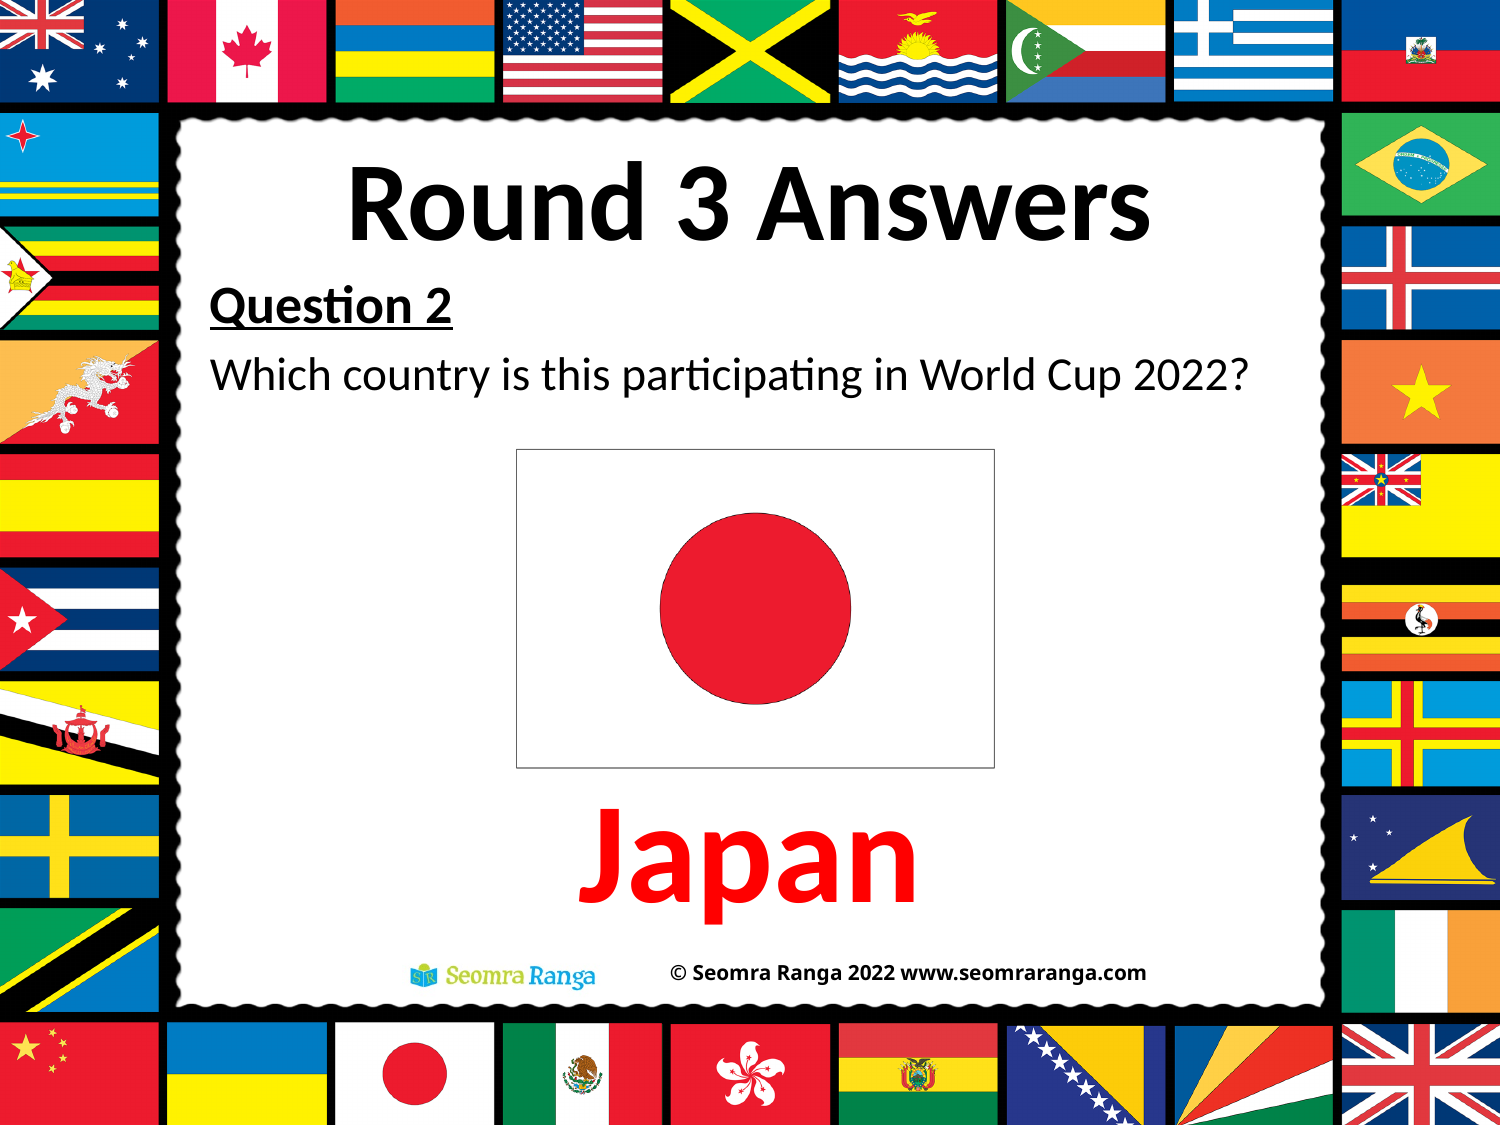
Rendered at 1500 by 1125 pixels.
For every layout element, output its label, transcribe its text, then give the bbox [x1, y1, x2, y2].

title Round 3 Answers [183, 101, 1317, 290]
list Question 2 Which country is this participating in World Cup 2022? Japan [194, 261, 1306, 953]
text_box © Seomra Ranga 2022 www.seomraranga.com [631, 953, 1187, 993]
picture [10, 122, 36, 150]
picture [0, 0, 1500, 1125]
